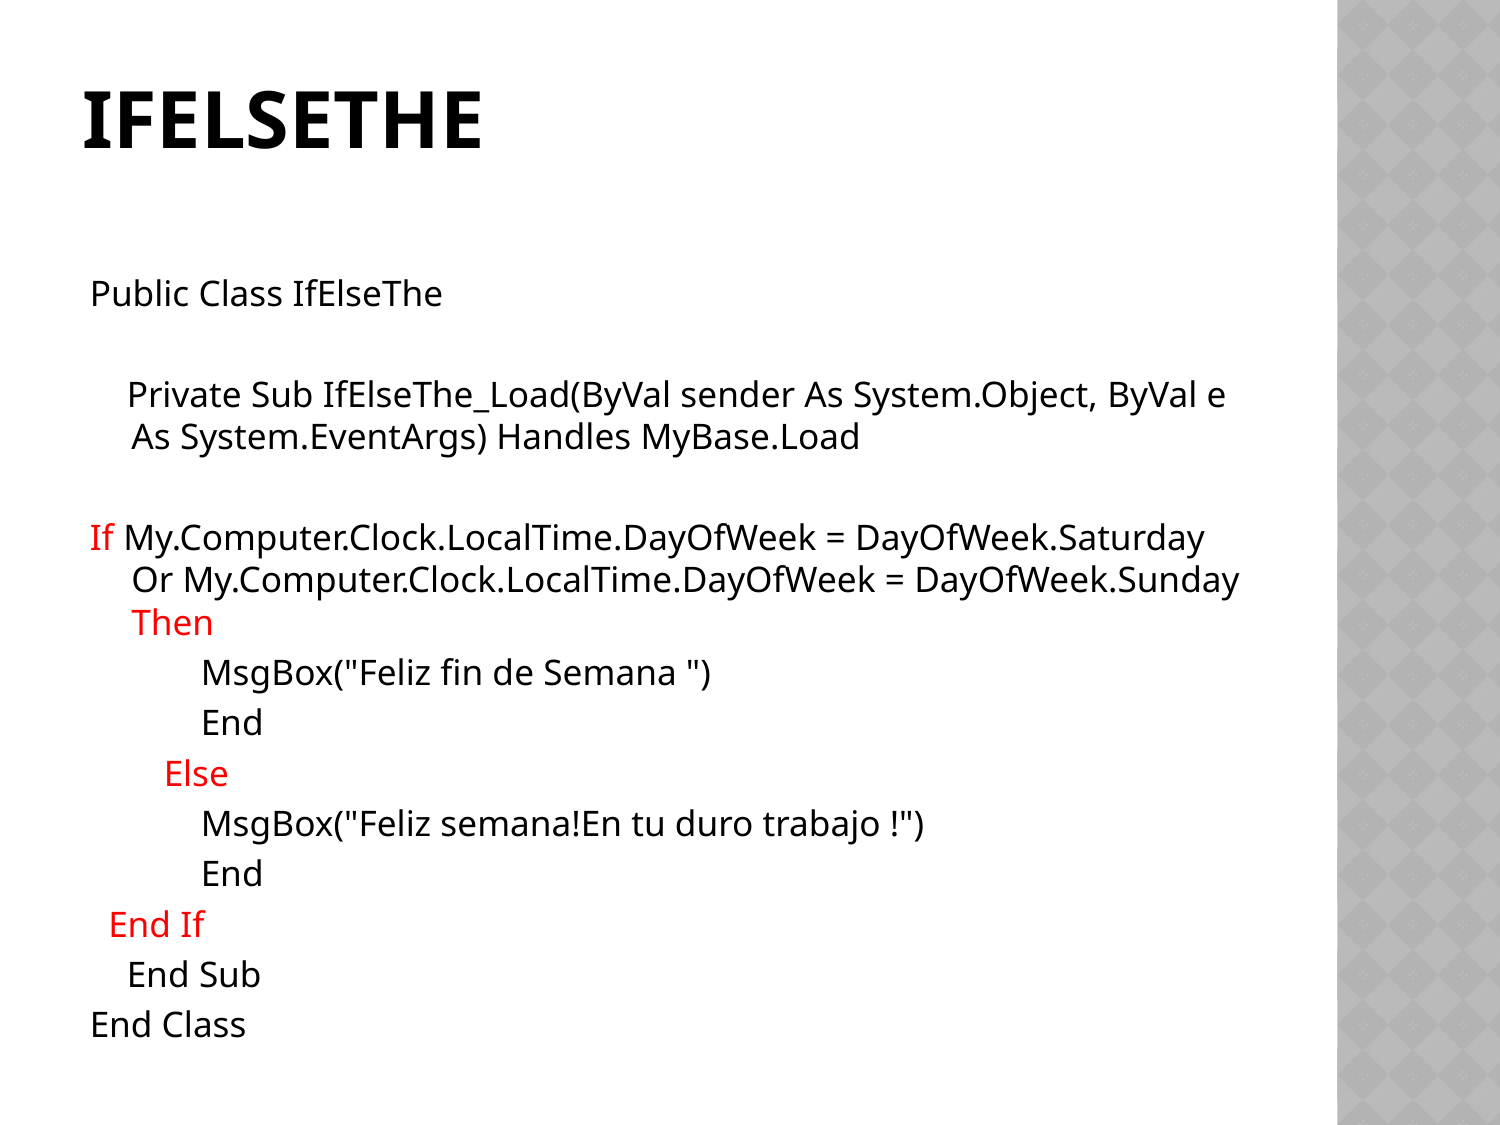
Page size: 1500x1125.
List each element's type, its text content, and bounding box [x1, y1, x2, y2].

title IfElseThe [75, 52, 1263, 164]
list Public Class IfElseThe Private Sub IfElseThe_Load(ByVal sender As System.Object, ByVal e As System.EventArgs) Handles MyBase.Load If My.Computer.Clock.LocalTime.DayOfWeek = DayOfWeek.Saturday Or My.Computer.Clock.LocalTime.DayOfWeek = DayOfWeek.Sunday Then MsgBox("Feliz fin de Semana ") End Else MsgBox("Feliz semana!En tu duro trabajo !") End End If End Sub End Class [75, 264, 1263, 1059]
